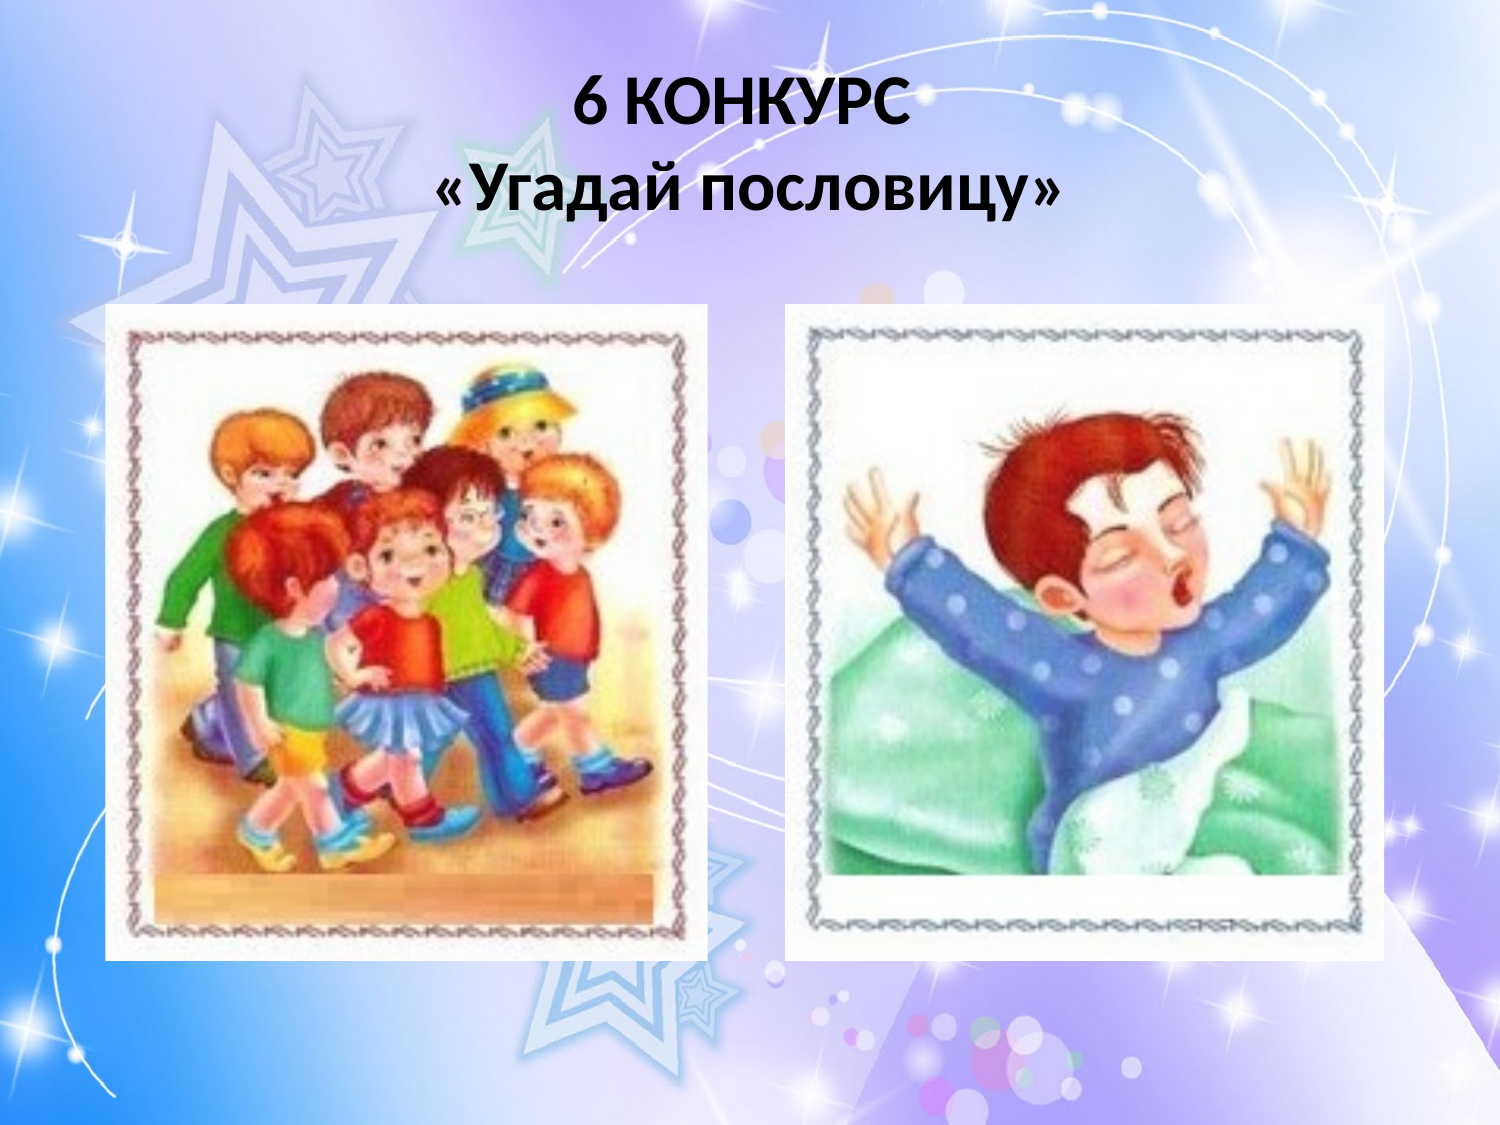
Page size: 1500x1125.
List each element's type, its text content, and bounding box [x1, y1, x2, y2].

picture [0, 0, 1500, 1125]
title 6 КОНКУРС «Угадай пословицу» [75, 45, 1425, 233]
